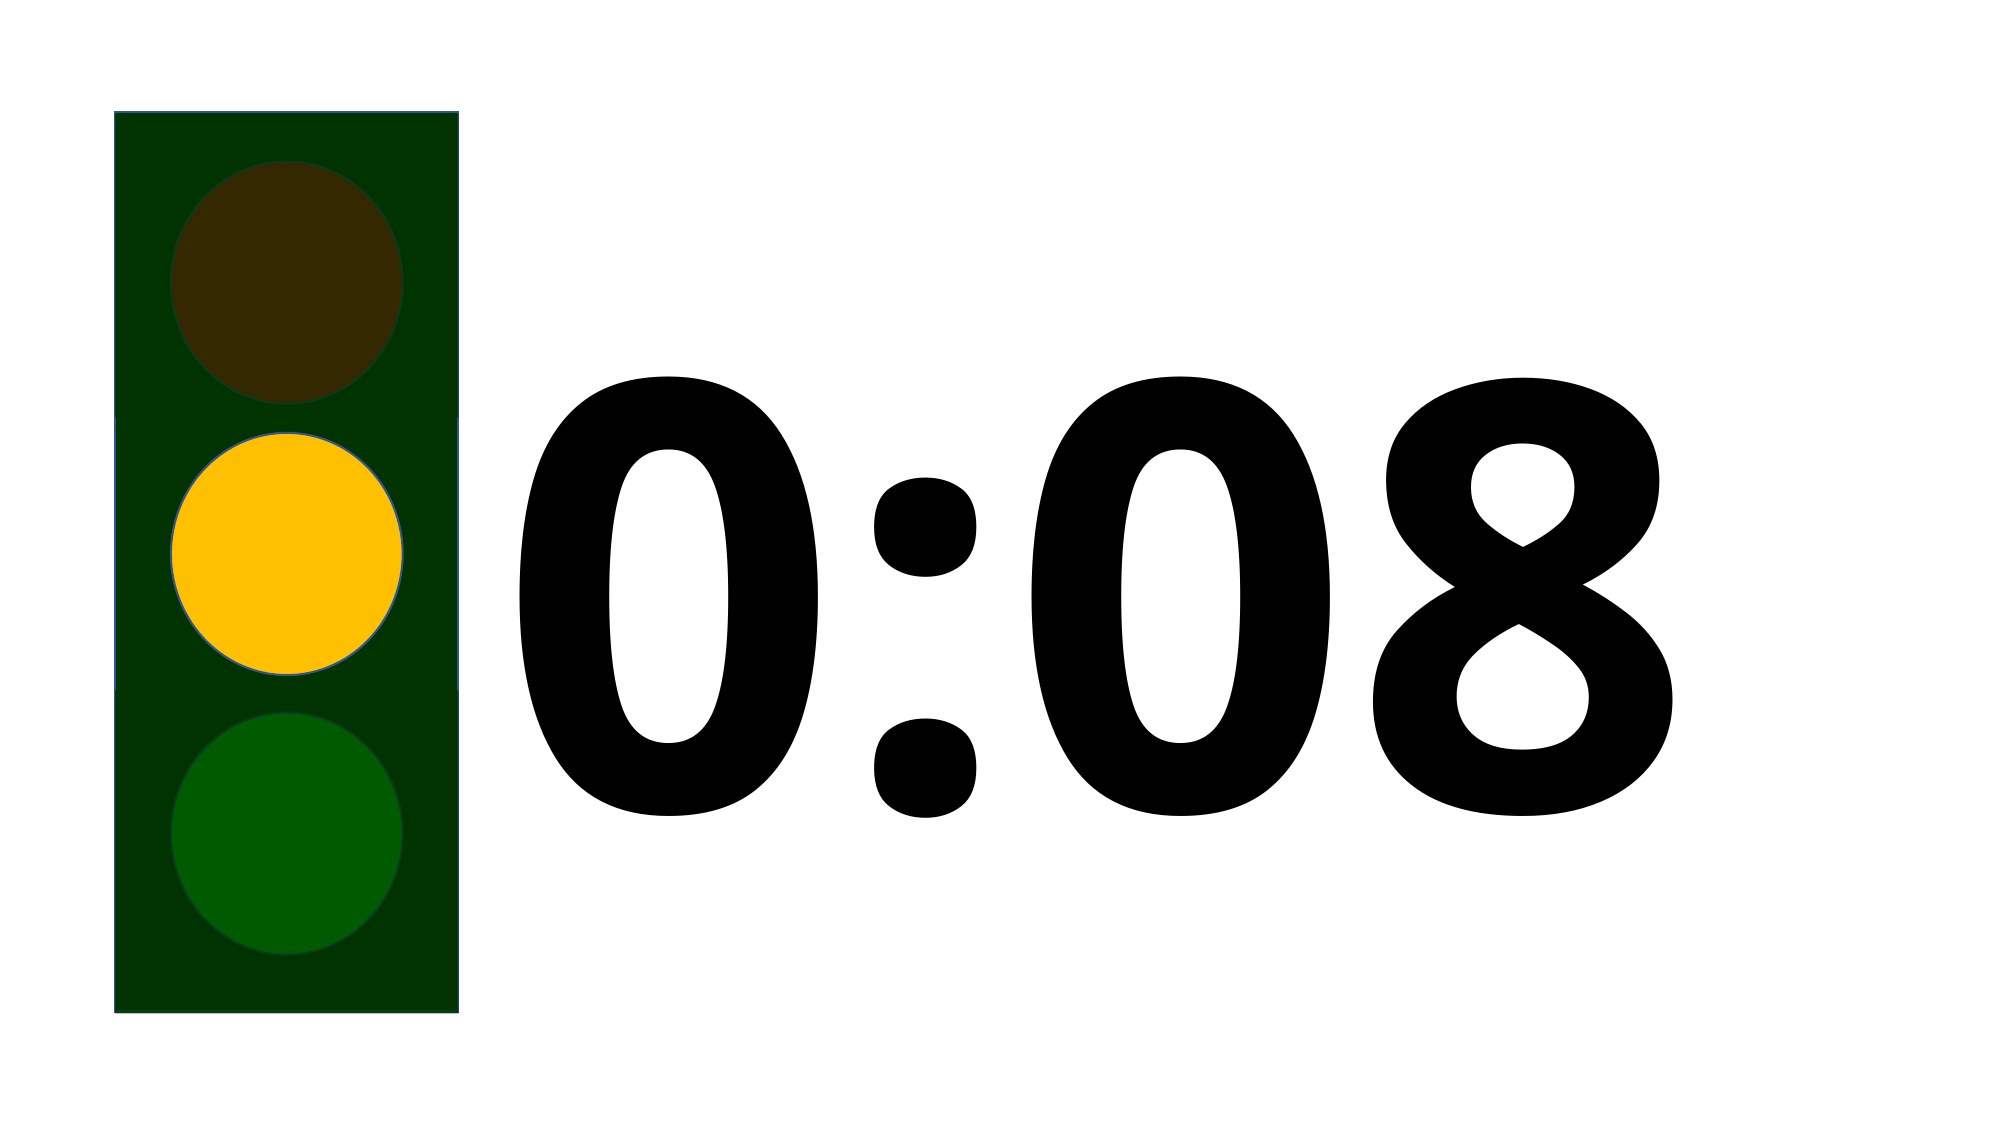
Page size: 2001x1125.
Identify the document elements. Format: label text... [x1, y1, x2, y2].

text_box [169, 431, 404, 677]
text_box 0:08 [483, 204, 1924, 938]
text_box [114, 419, 459, 689]
text_box [114, 112, 459, 419]
text_box [114, 689, 459, 1014]
